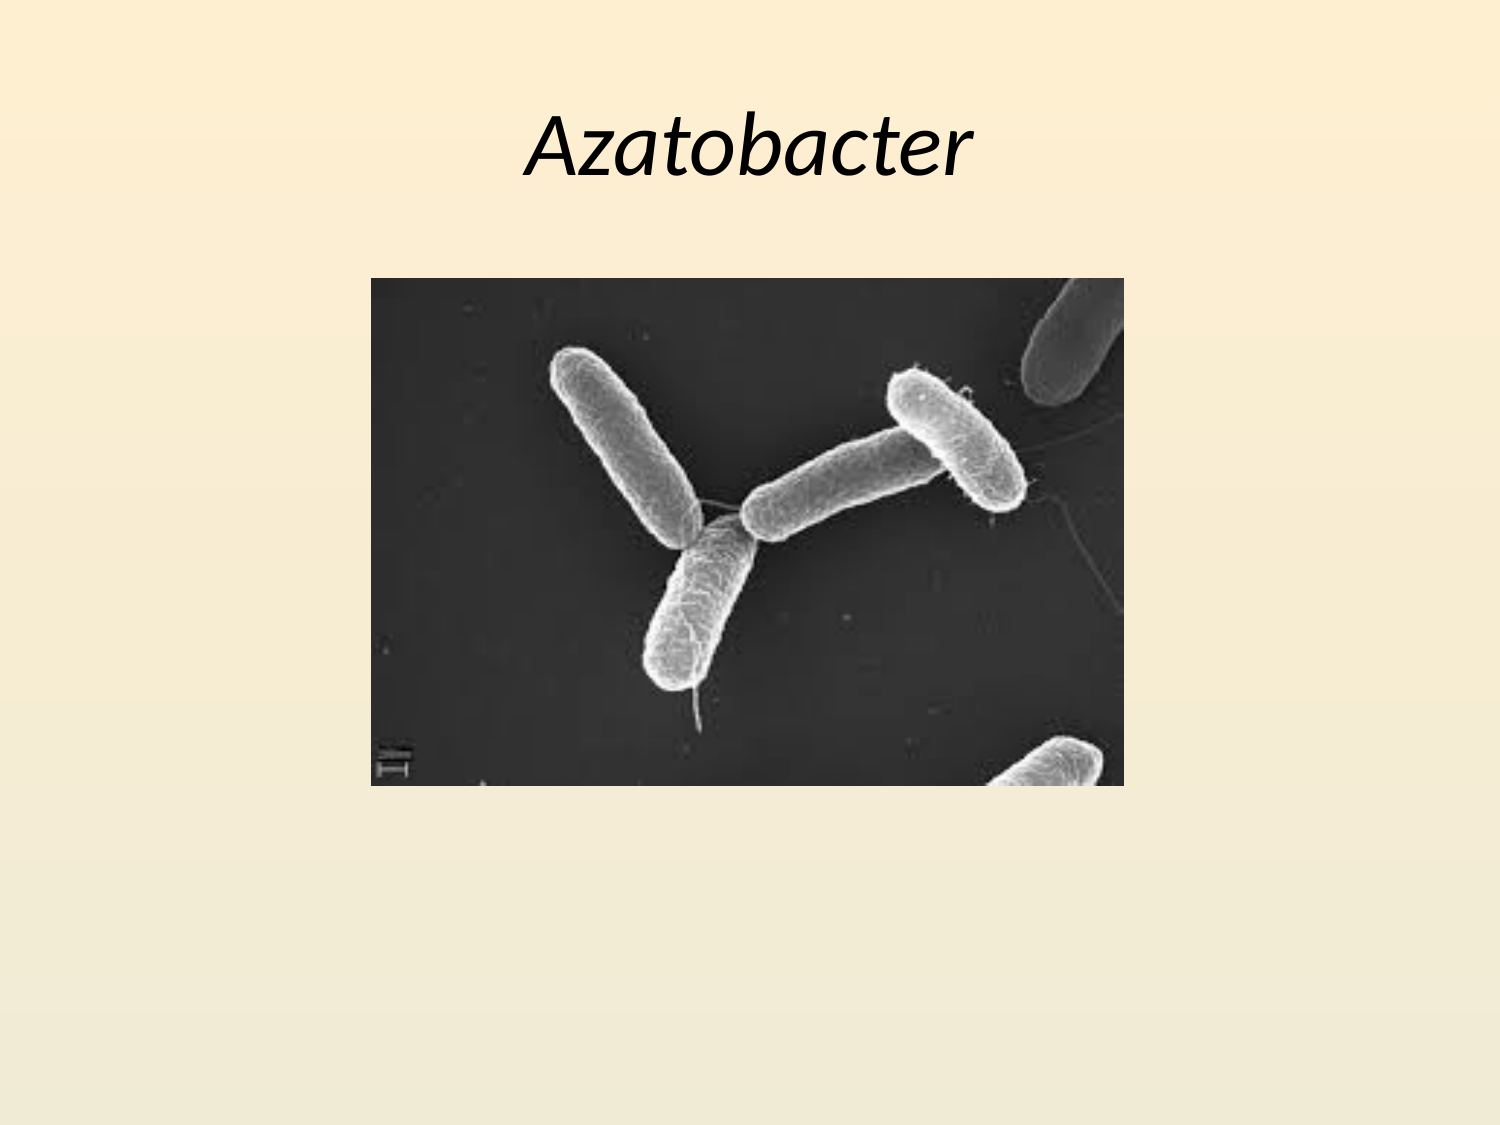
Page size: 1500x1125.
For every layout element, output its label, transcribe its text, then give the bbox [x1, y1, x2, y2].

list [371, 278, 1125, 786]
title Azatobacter [75, 45, 1425, 233]
